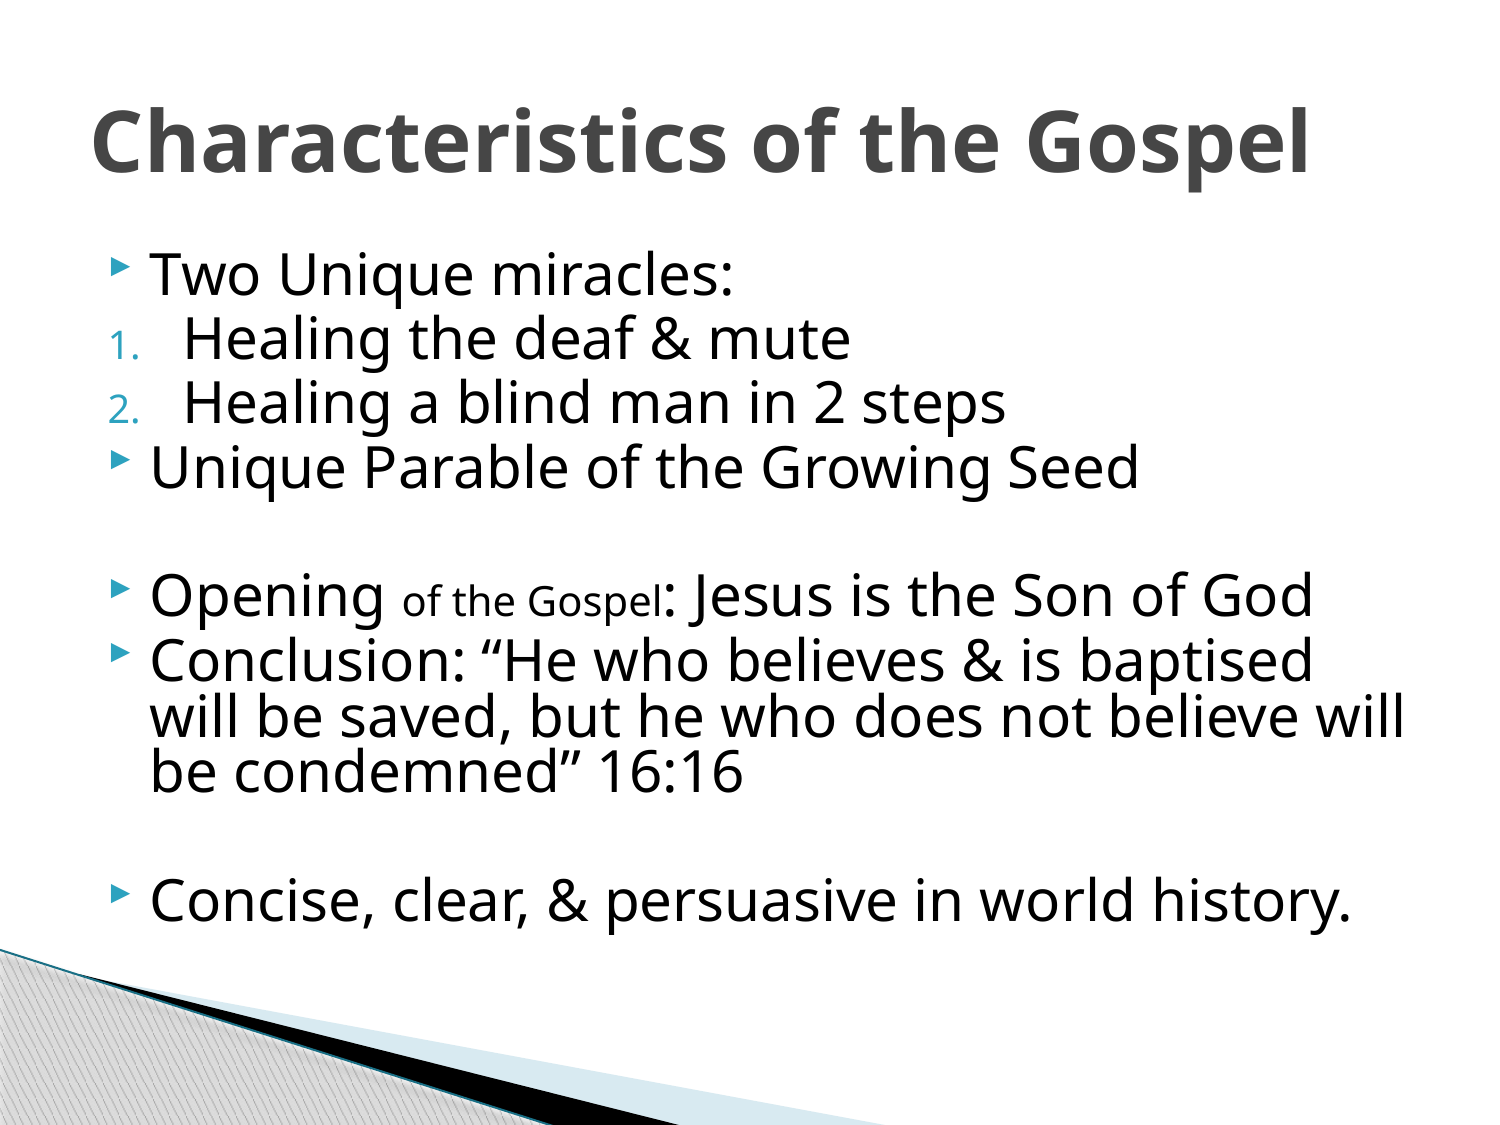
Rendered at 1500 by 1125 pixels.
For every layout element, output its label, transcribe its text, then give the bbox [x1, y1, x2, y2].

title Characteristics of the Gospel [75, 45, 1425, 233]
list Two Unique miracles: Healing the deaf & mute Healing a blind man in 2 steps Unique Parable of the Growing Seed Opening of the Gospel: Jesus is the Son of God Conclusion: “He who believes & is baptised will be saved, but he who does not believe will be condemned” 16:16 Concise, clear, & persuasive in world history. [75, 243, 1425, 986]
